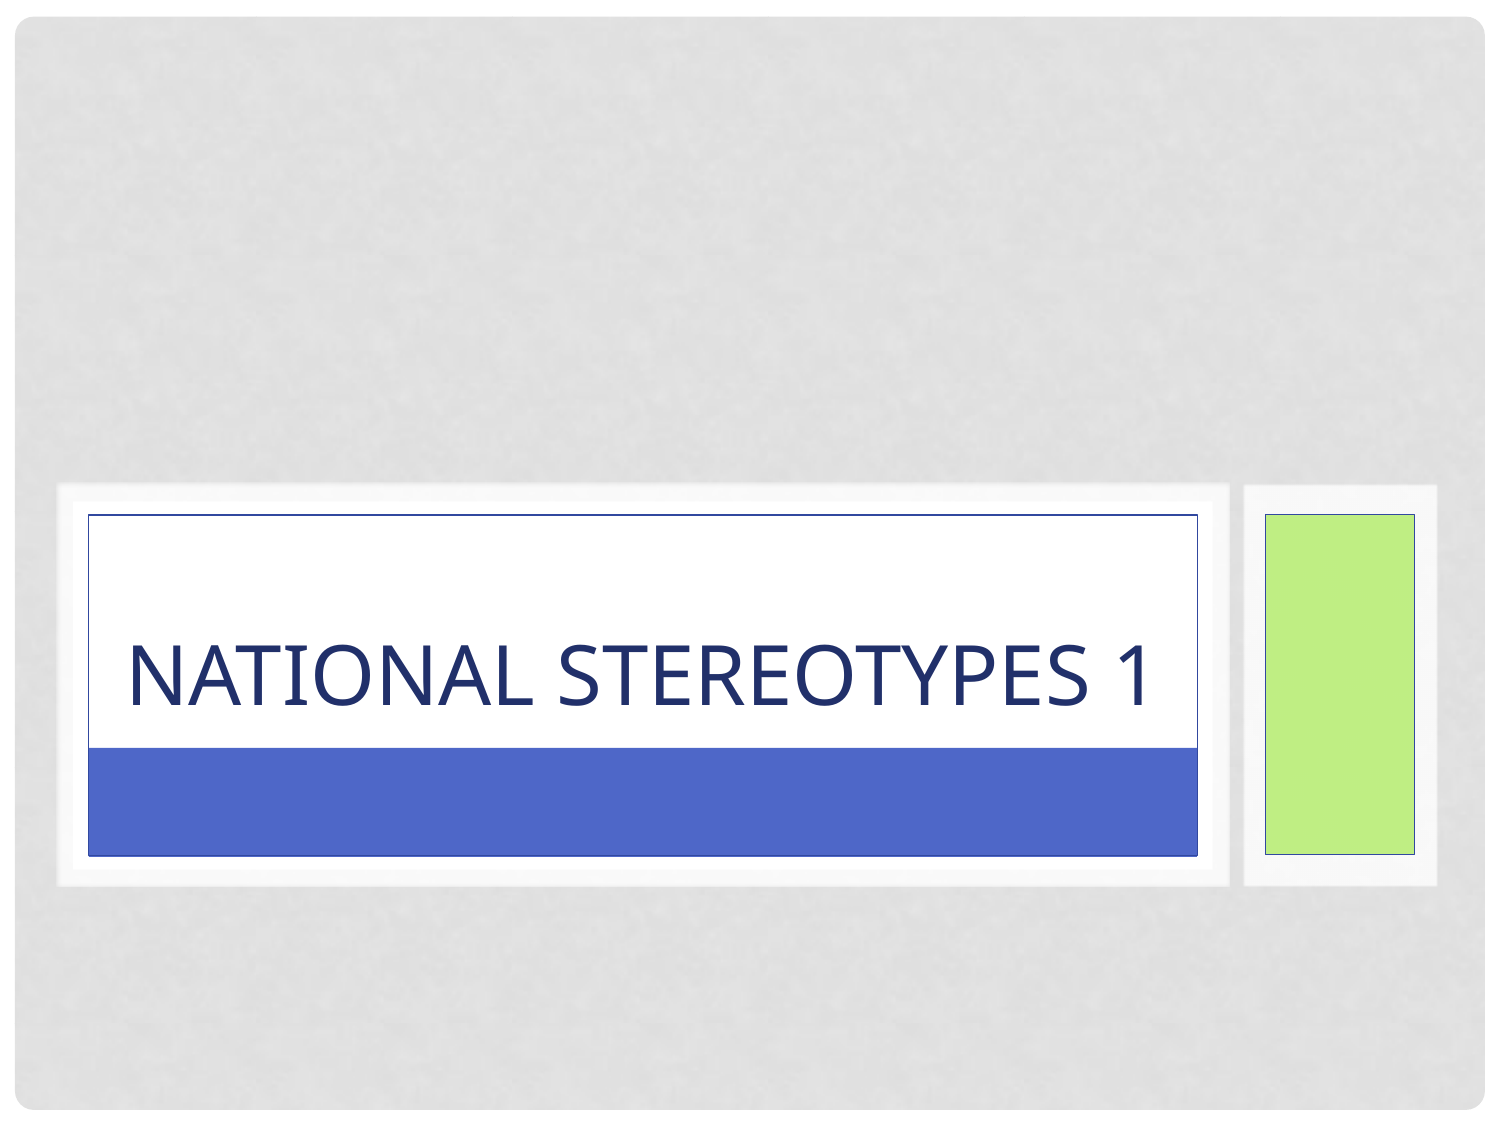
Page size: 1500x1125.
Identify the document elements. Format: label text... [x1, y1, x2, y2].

title National stereotypes 1 [99, 529, 1187, 730]
